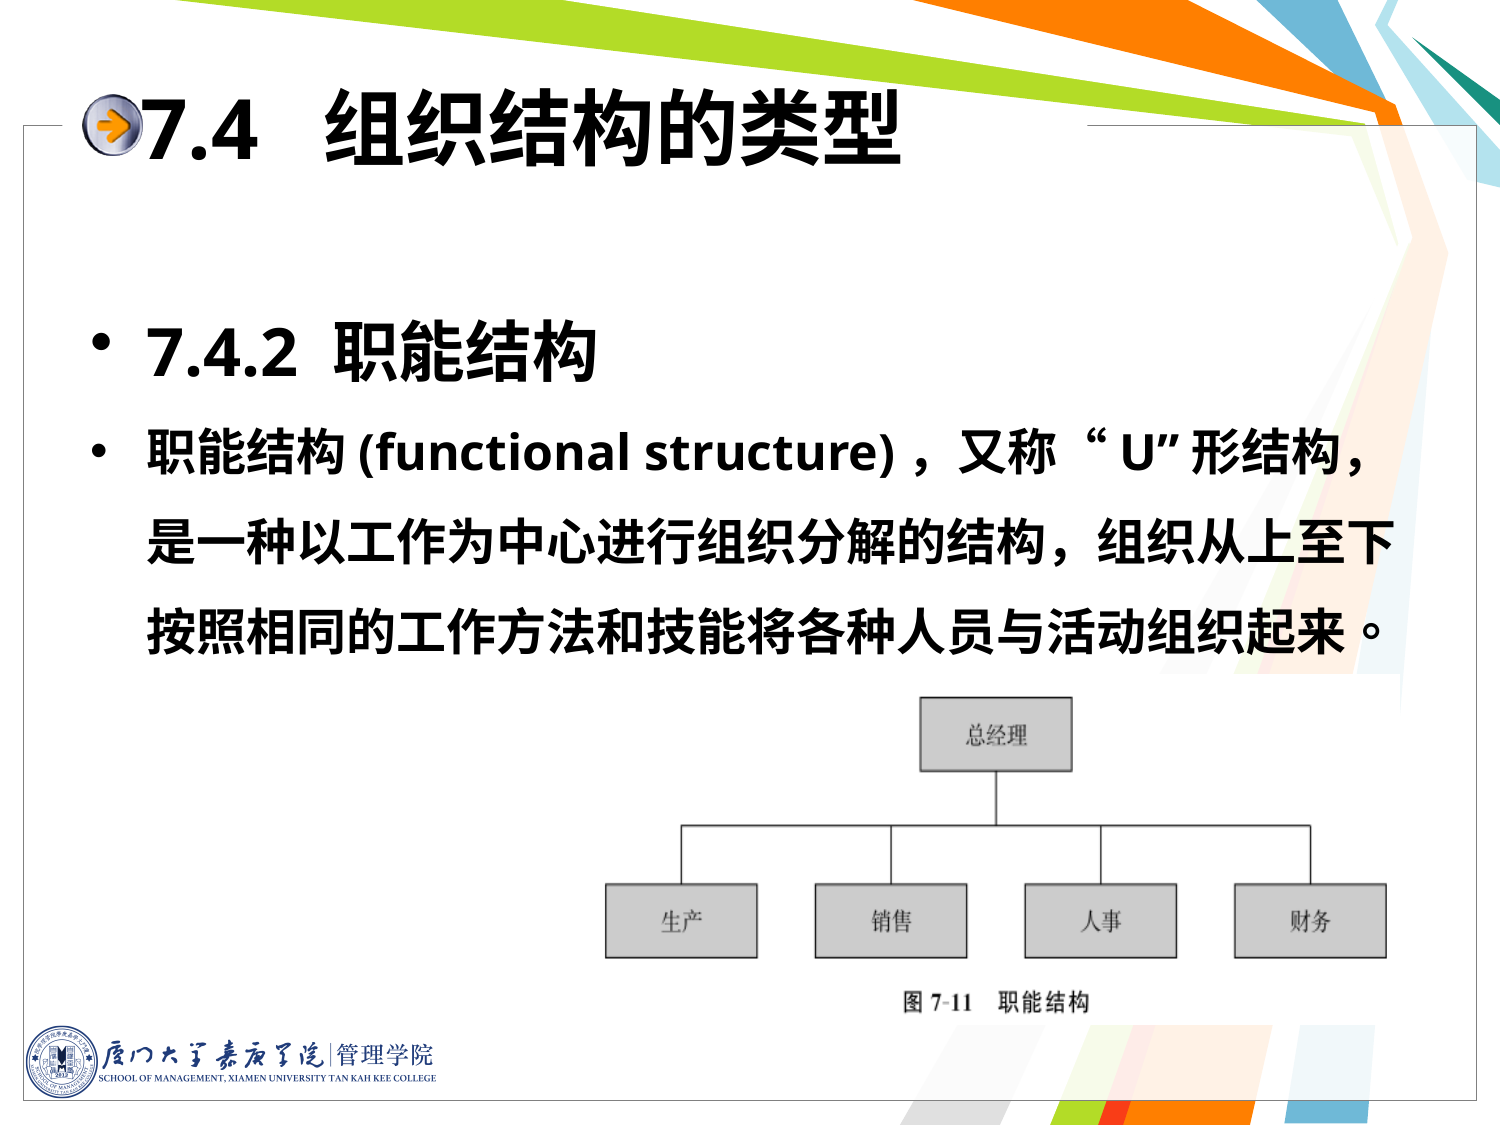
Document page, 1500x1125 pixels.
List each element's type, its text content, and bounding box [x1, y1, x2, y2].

list 7.4.2 职能结构 职能结构(functional structure)，又称“U”形结构，是一种以工作为中心进行组织分解的结构，组织从上至下按照相同的工作方法和技能将各种人员与活动组织起来。 [75, 262, 1425, 1005]
title 7.4 组织结构的类型 [125, 32, 1159, 220]
picture [24, 1024, 438, 1100]
picture [587, 674, 1401, 1026]
picture [82, 94, 125, 156]
